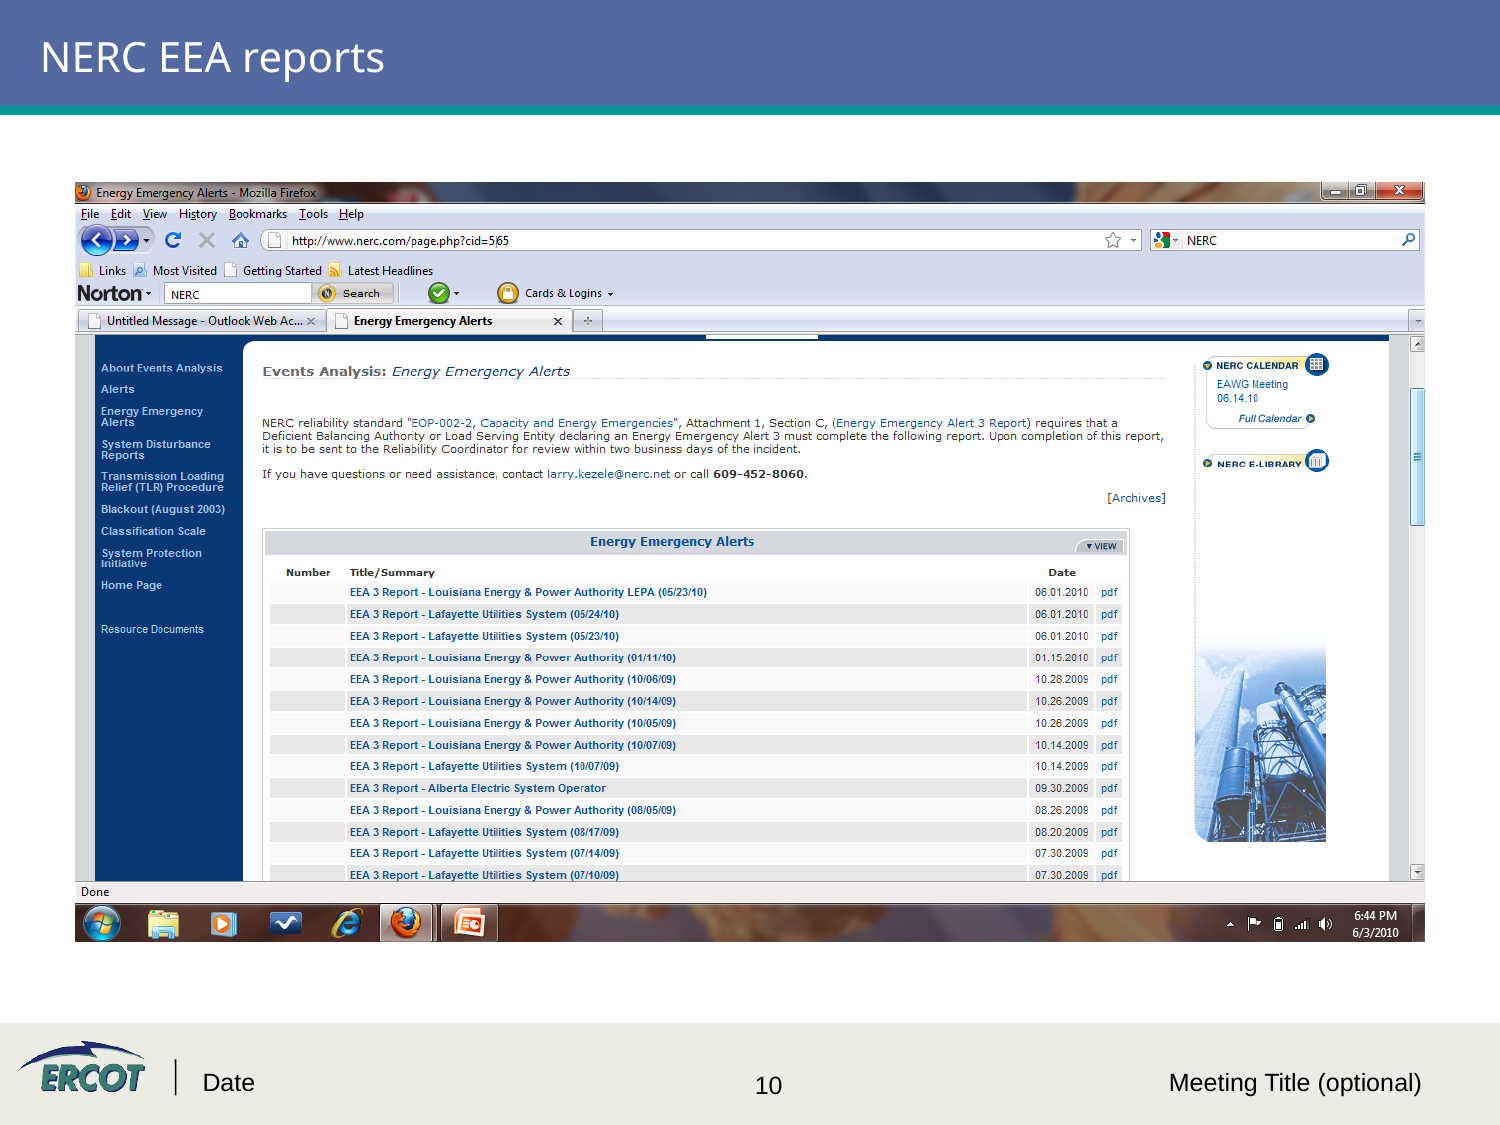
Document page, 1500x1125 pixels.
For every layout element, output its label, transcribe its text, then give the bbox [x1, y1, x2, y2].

slide_number Date [187, 1059, 538, 1125]
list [74, 182, 1426, 943]
picture [10, 1031, 151, 1111]
title NERC EEA reports [24, 0, 1451, 113]
footer Meeting Title (optional) [1024, 1059, 1438, 1125]
